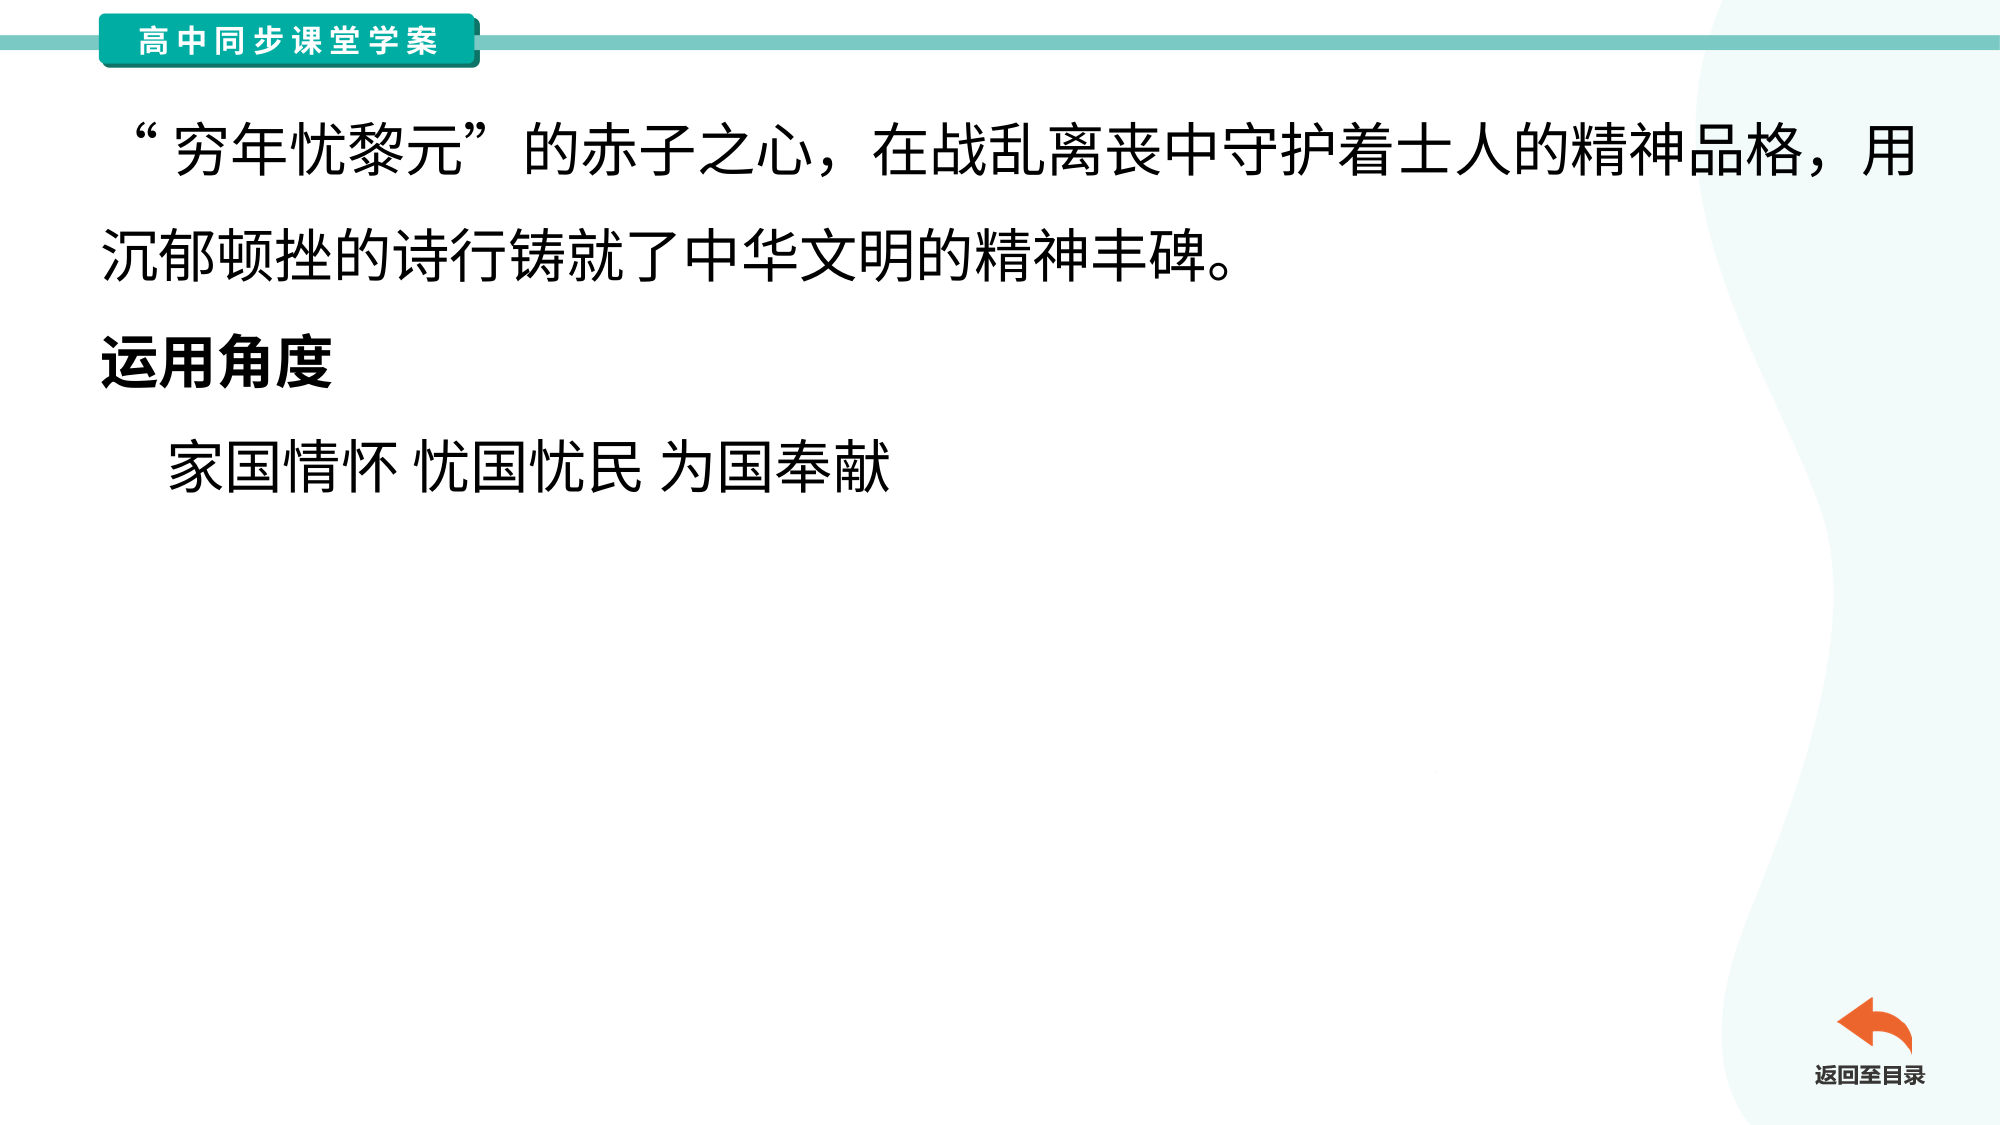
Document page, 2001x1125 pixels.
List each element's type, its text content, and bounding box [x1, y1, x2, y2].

picture [0, 0, 2000, 1125]
text_box “穷年忧黎元”的赤子之心，在战乱离丧中守护着士人的精神品格，用 沉郁顿挫的诗行铸就了中华文明的精神丰碑。 运用角度 家国情怀 忧国忧民 为国奉献#2.1 [100, 76, 1899, 487]
